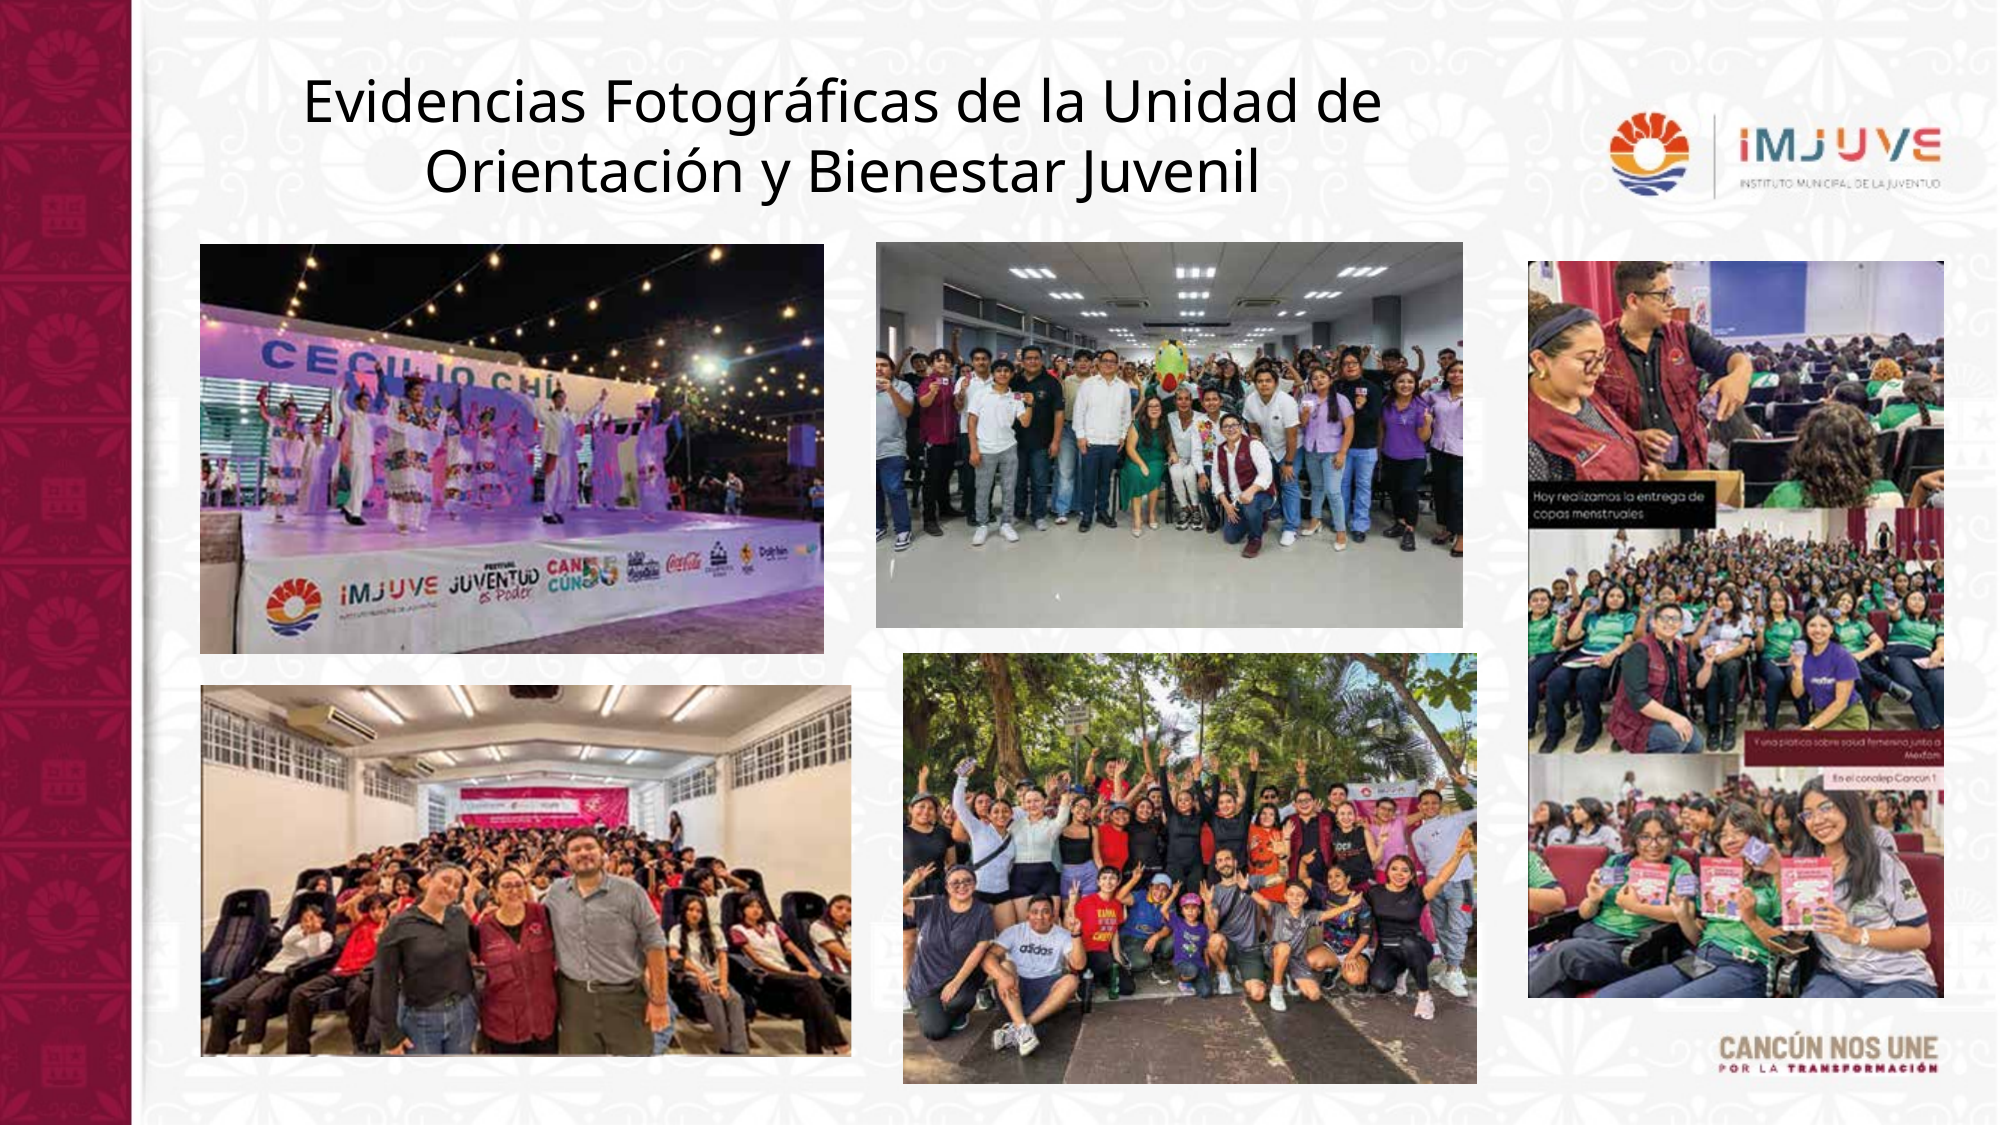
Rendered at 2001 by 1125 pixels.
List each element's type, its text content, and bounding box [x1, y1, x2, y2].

picture [0, 0, 2001, 1125]
text_box Evidencias Fotográficas de la Unidad de Orientación y Bienestar Juvenil [157, 56, 1529, 212]
